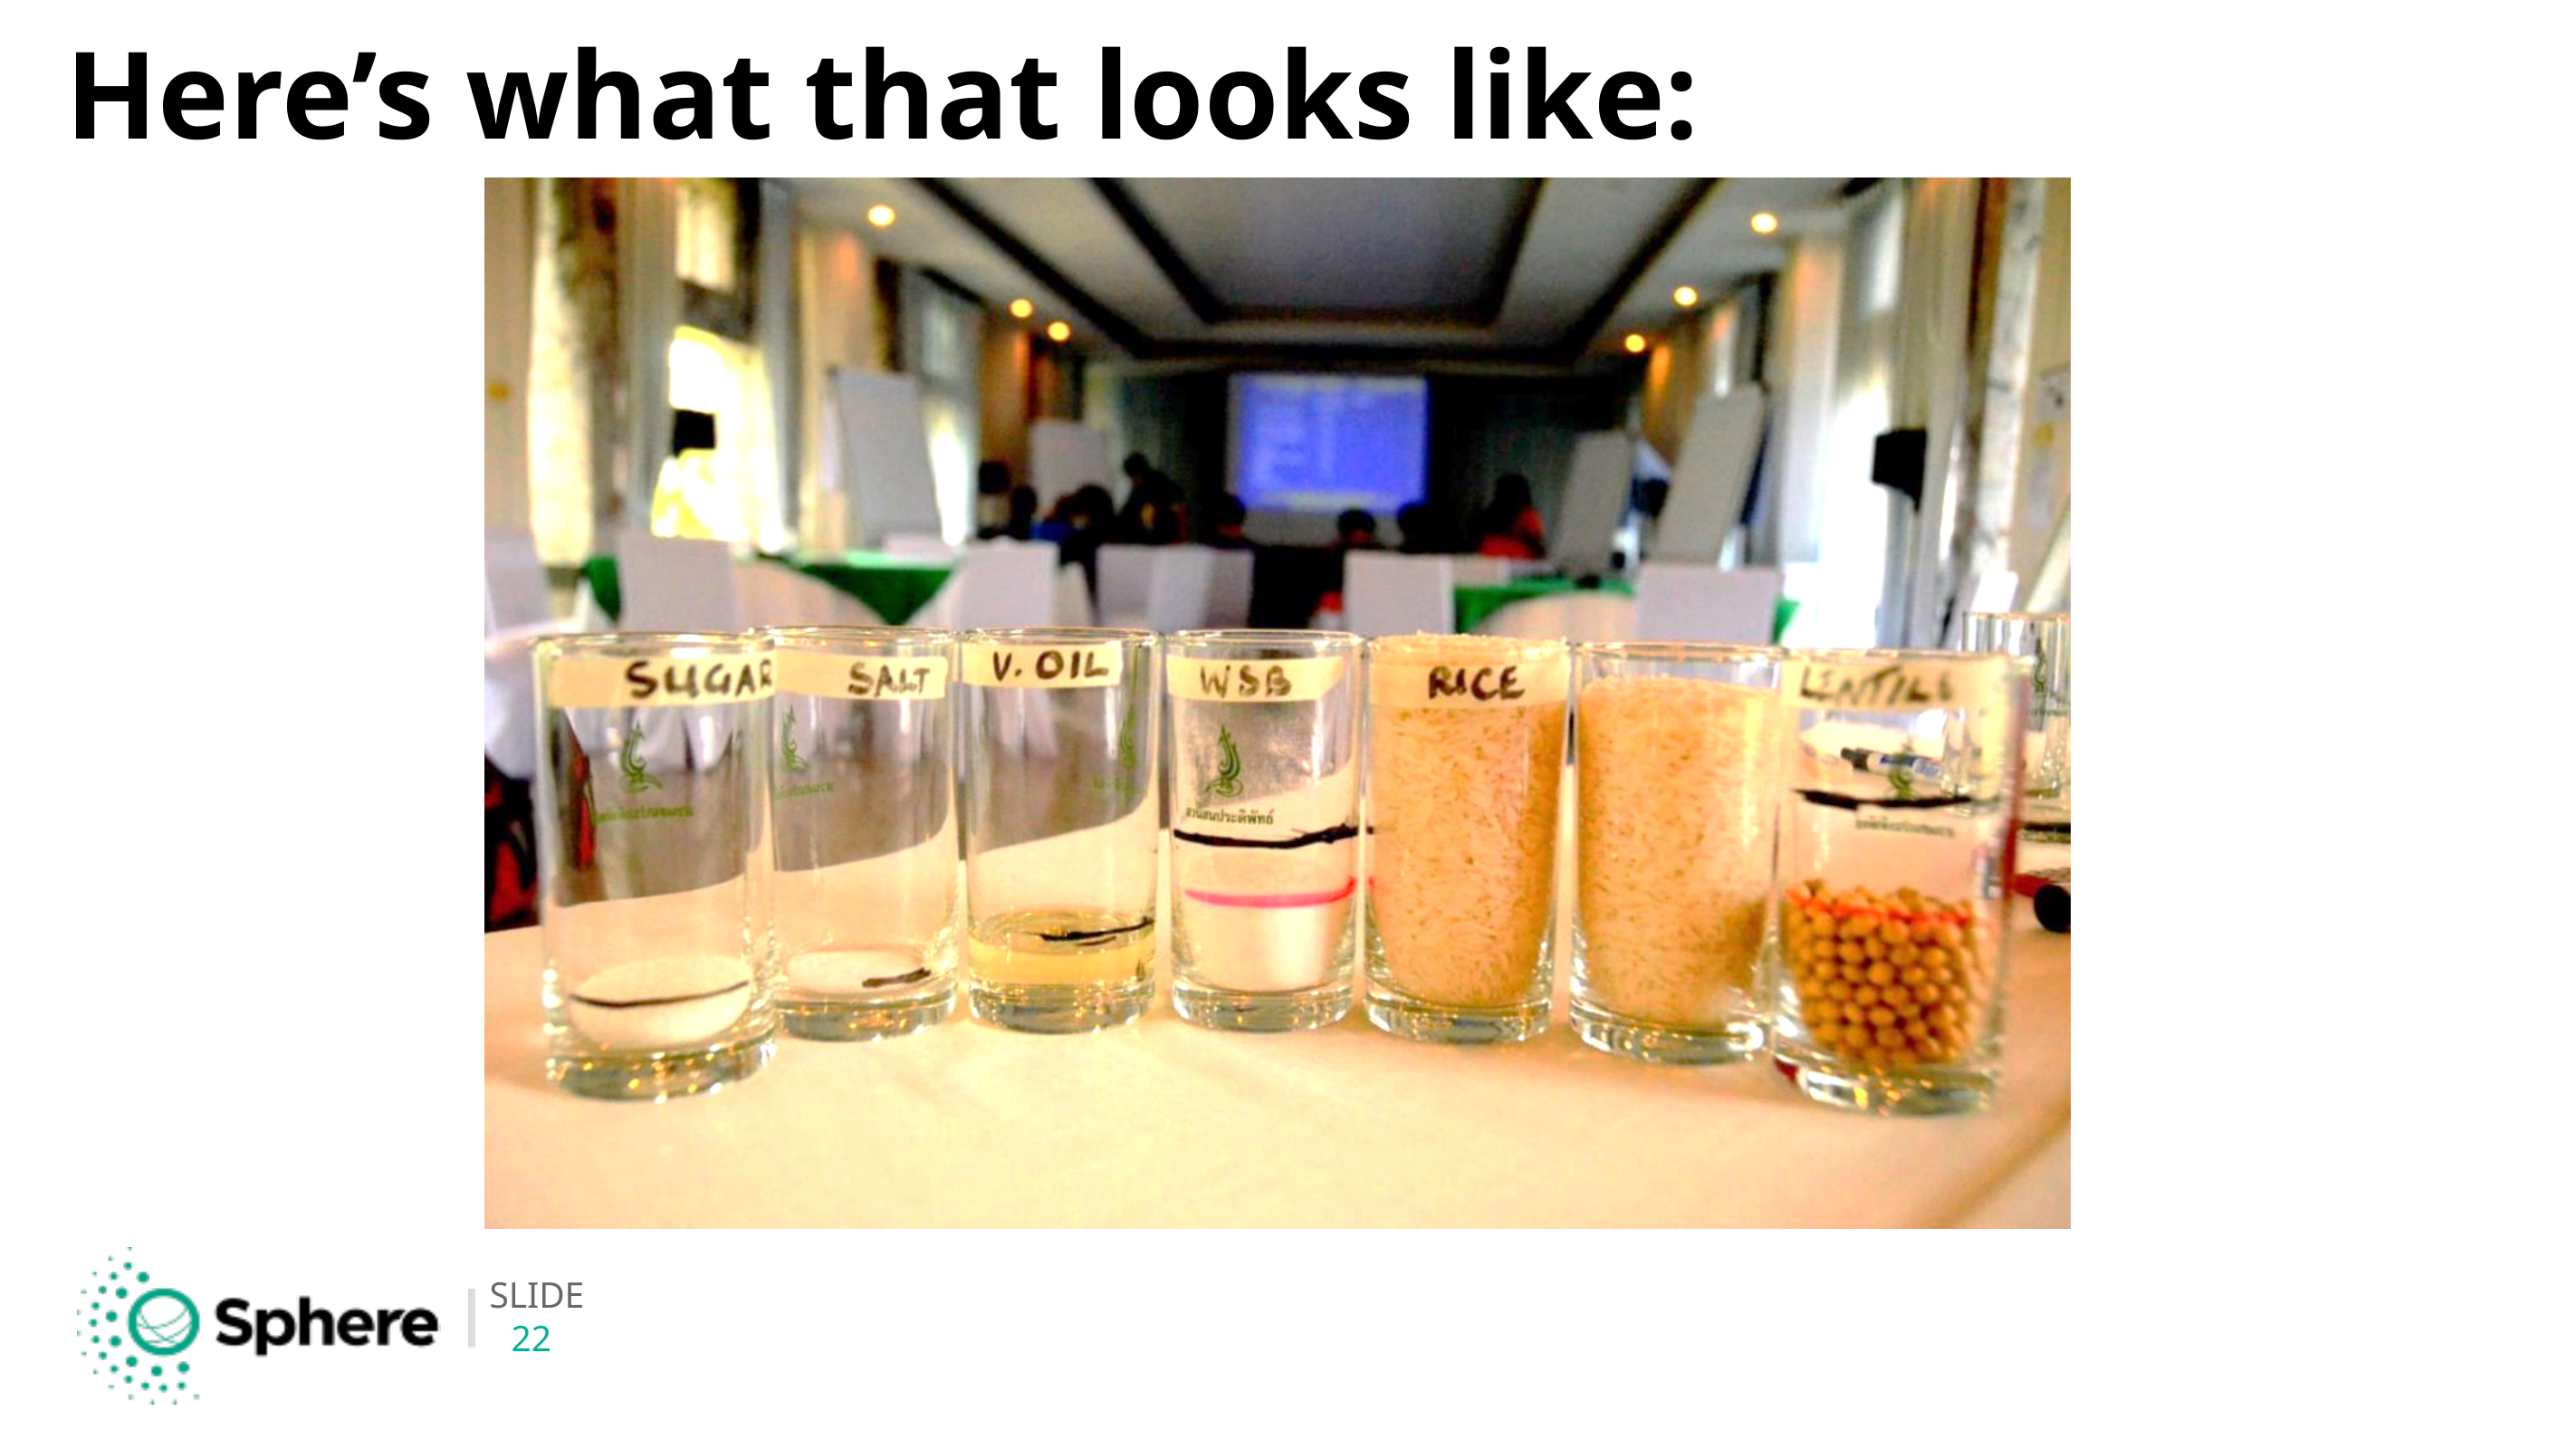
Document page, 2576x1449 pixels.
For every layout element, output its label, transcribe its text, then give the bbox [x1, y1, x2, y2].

picture [484, 178, 2072, 1229]
picture [77, 1247, 441, 1407]
title Here’s what that looks like: [57, 10, 2131, 179]
slide_number 22 [503, 1308, 563, 1367]
picture [468, 1289, 479, 1349]
